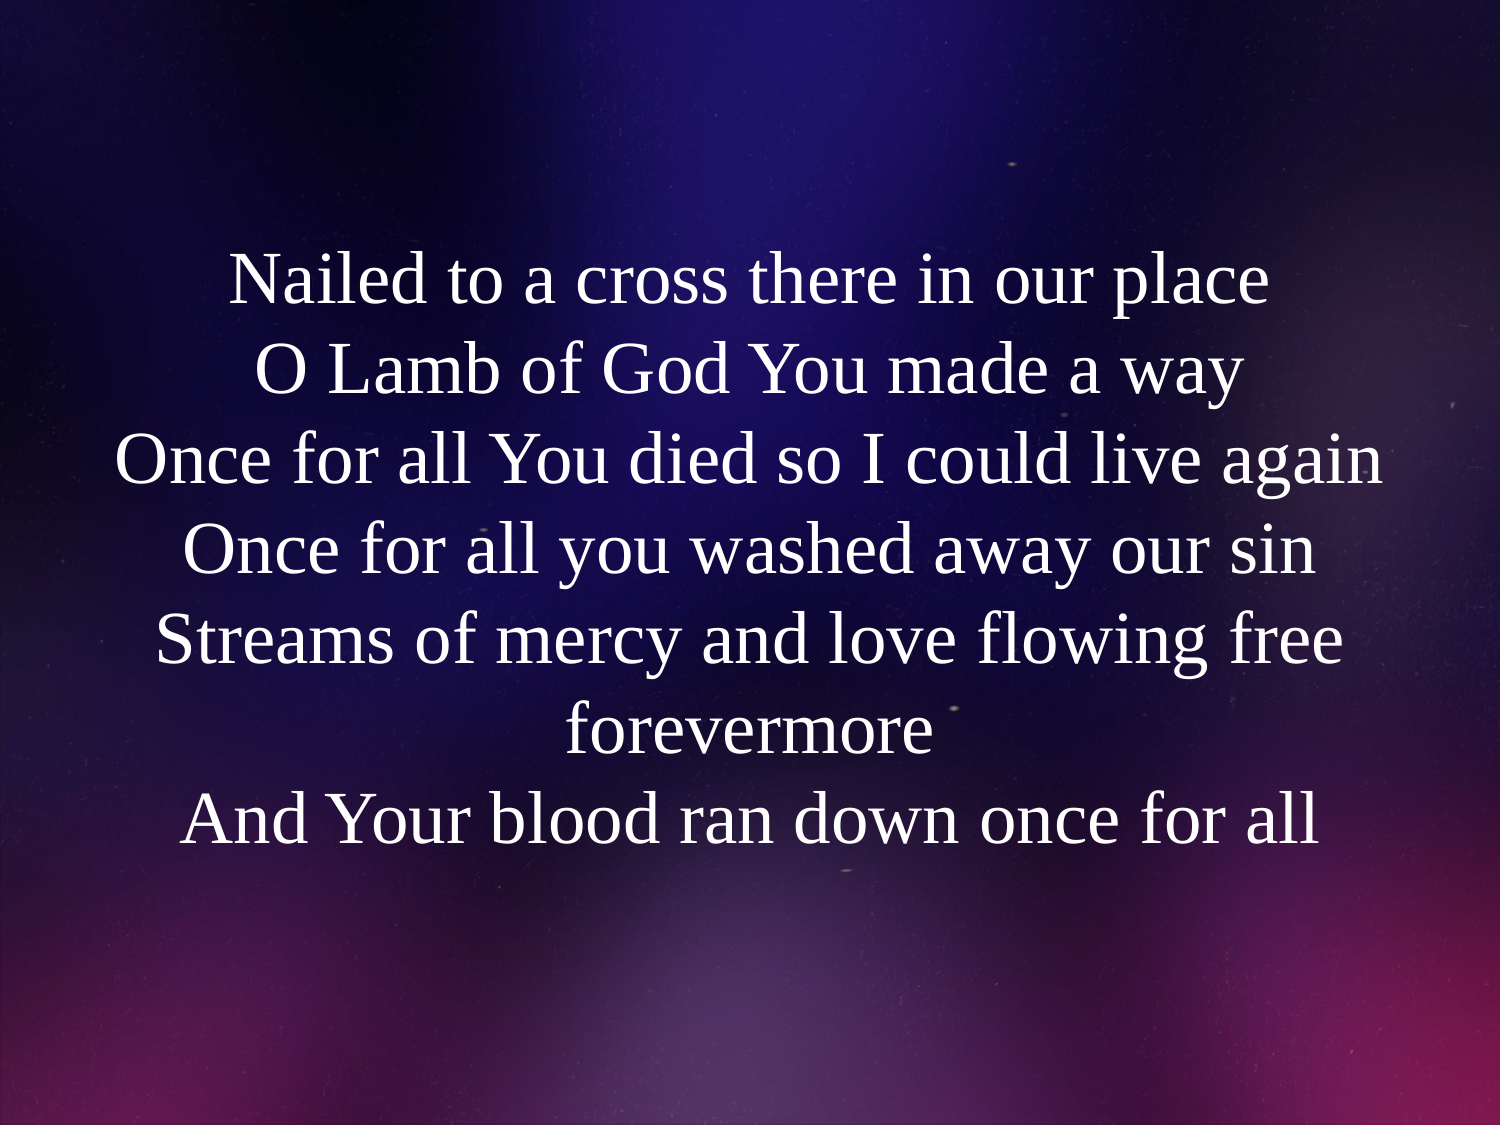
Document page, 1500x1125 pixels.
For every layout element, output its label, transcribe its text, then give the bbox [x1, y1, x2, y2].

picture [0, 0, 1500, 1125]
title Nailed to a cross there in our place O Lamb of God You made a way Once for all You died so I could live again Once for all you washed away our sin Streams of mercy and love flowing free forevermore And Your blood ran down once for all [50, 450, 1450, 638]
